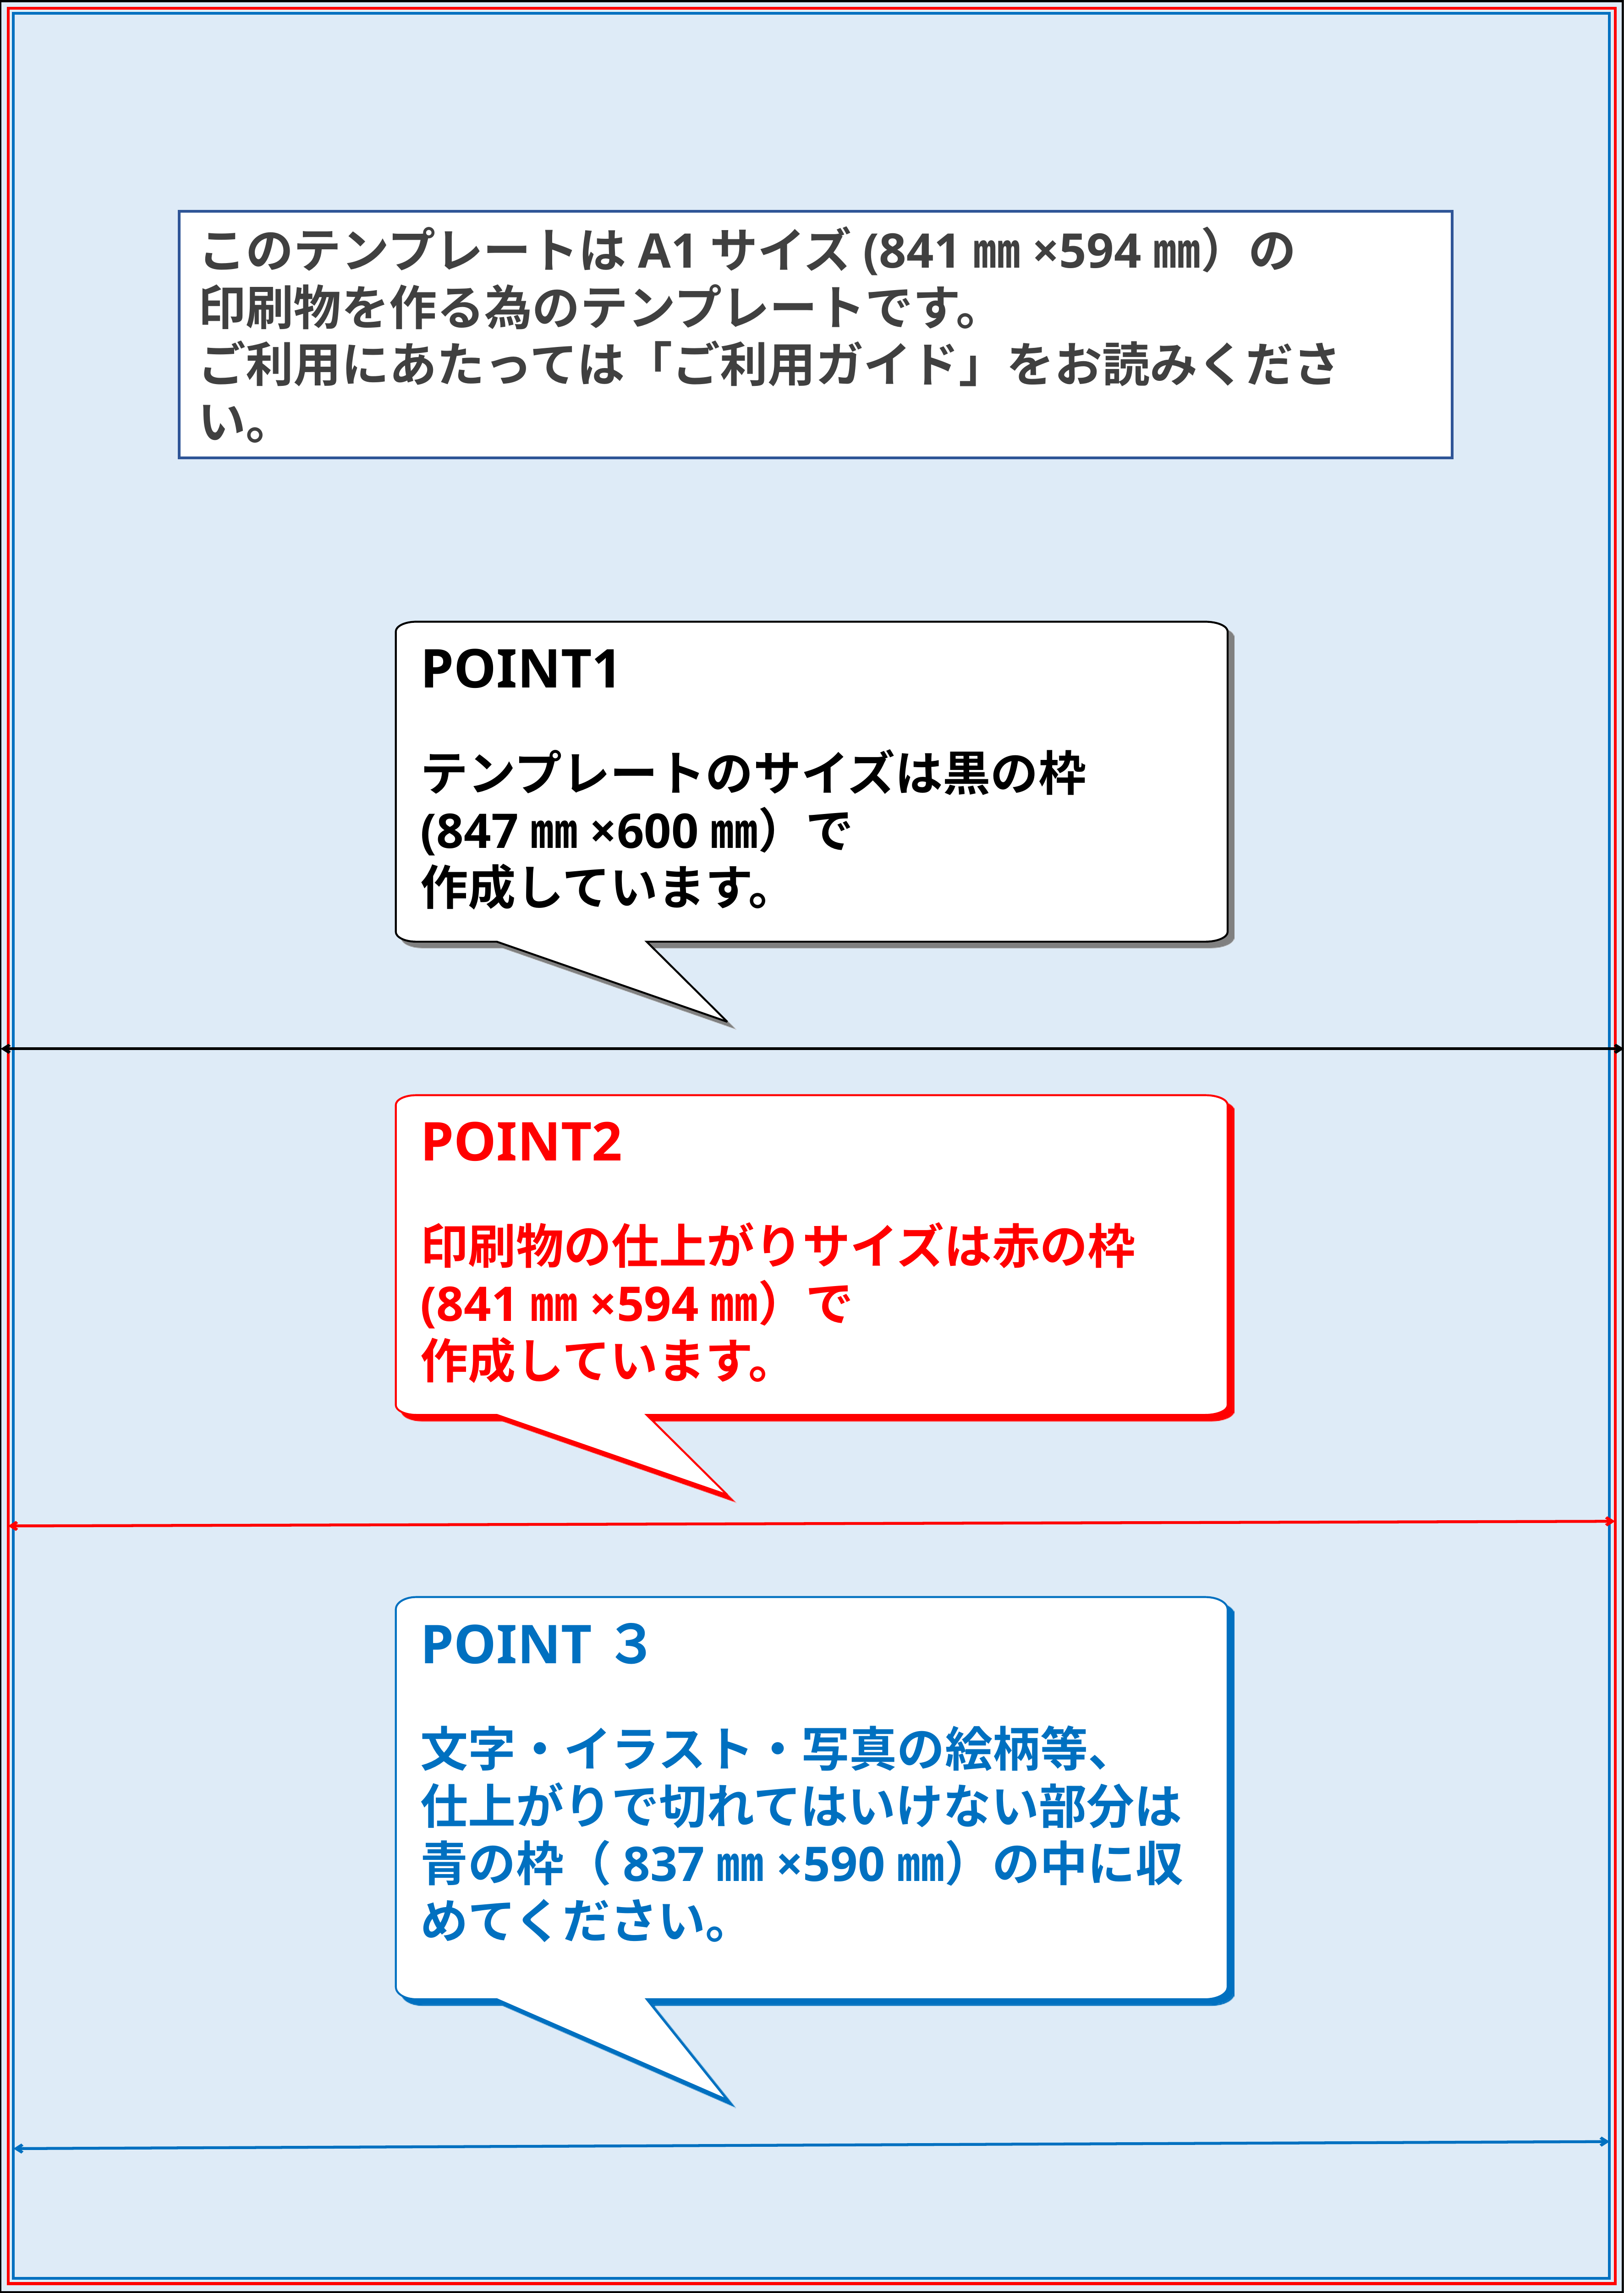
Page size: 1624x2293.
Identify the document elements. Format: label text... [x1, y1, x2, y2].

text_box [8, 8, 1616, 1047]
text_box [13, 13, 1610, 1047]
text_box [13, 1526, 1610, 2279]
text_box POINT1 テンプレートのサイズは黒の枠 (847㎜×600㎜）で 作成しています。 [395, 621, 1228, 1022]
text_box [13, 2141, 1610, 2149]
text_box [8, 1050, 1616, 2284]
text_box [8, 1521, 1615, 1526]
text_box POINT３ 文字・イラスト・写真の絵柄等、 仕上がりで切れてはいけない部分は 青の枠（837㎜×590㎜）の中に収めてください。 [395, 1597, 1228, 2100]
text_box POINT2 印刷物の仕上がりサイズは赤の枠(841㎜×594㎜）で 作成しています。 [395, 1095, 1228, 1495]
text_box [0, 0, 1624, 2293]
text_box [13, 1050, 1610, 1521]
text_box このテンプレートはA1サイズ(841㎜×594㎜）の 印刷物を作る為のテンプレートです。 ご利用にあたっては「ご利用ガイド」をお読みください。 [179, 211, 1453, 458]
